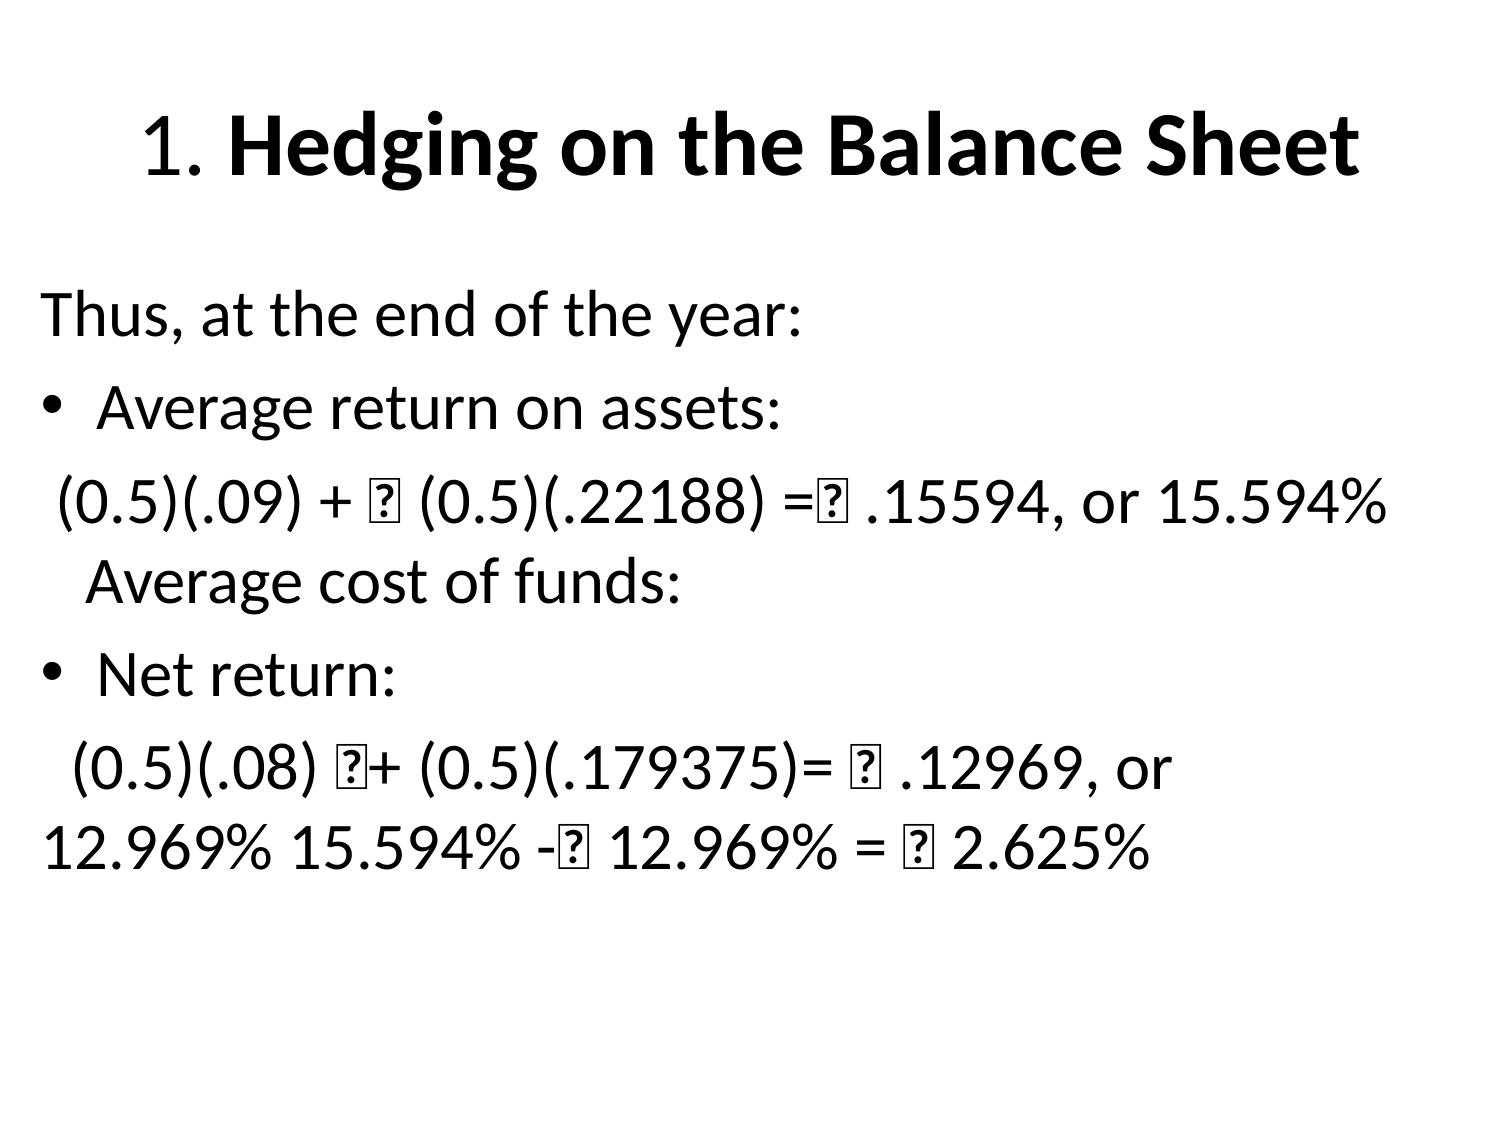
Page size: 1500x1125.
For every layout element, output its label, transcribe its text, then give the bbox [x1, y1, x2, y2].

list Thus, at the end of the year: Average return on assets: (0.5)(.09) + 􏰃 (0.5)(.22188) =􏰀 .15594, or 15.594% Average cost of funds: Net return: (0.5)(.08) 􏰃+ (0.5)(.179375)= 􏰀 .12969, or 12.969% 15.594% -􏰂 12.969% = 􏰀 2.625% [25, 262, 1425, 1005]
title 1. Hedging on the Balance Sheet [75, 45, 1425, 233]
